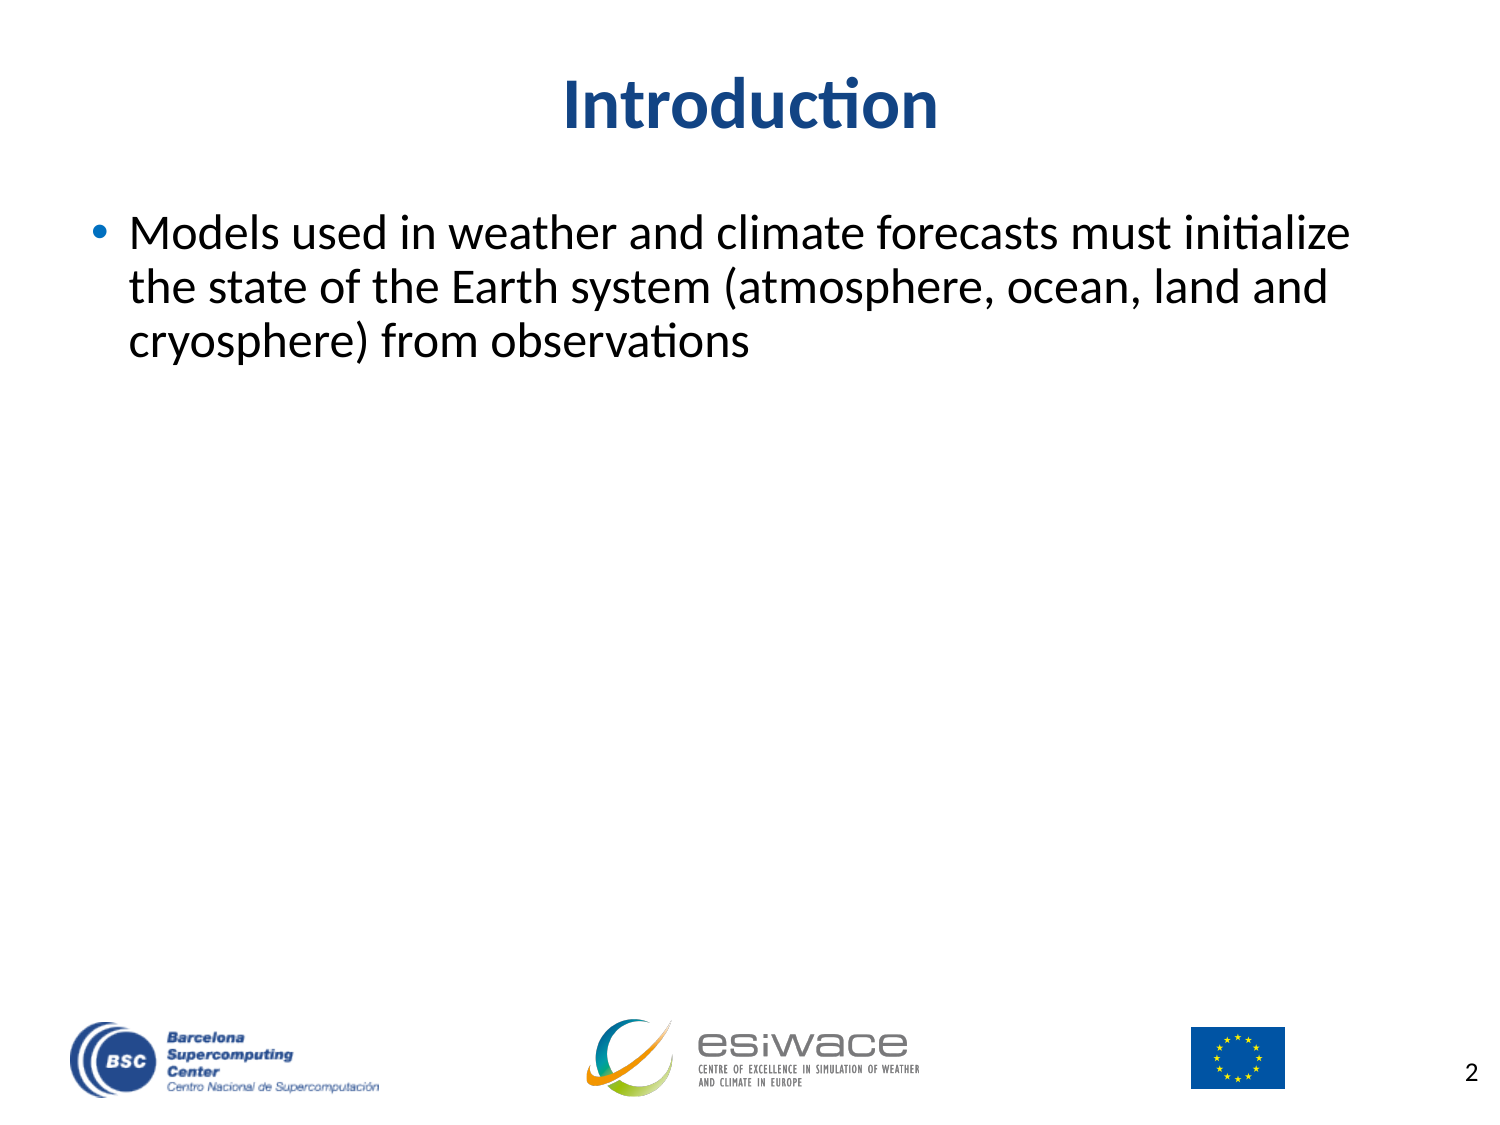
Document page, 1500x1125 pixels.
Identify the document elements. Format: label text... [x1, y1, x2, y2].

picture [580, 1017, 920, 1099]
title Introduction [76, 35, 1427, 174]
slide_number ‹#› [1403, 1038, 1494, 1125]
list Models used in weather and climate forecasts must initialize the state of the Earth system (atmosphere, ocean, land and cryosphere) from observations [76, 199, 1427, 993]
picture [1190, 1027, 1285, 1090]
picture [70, 1022, 379, 1098]
